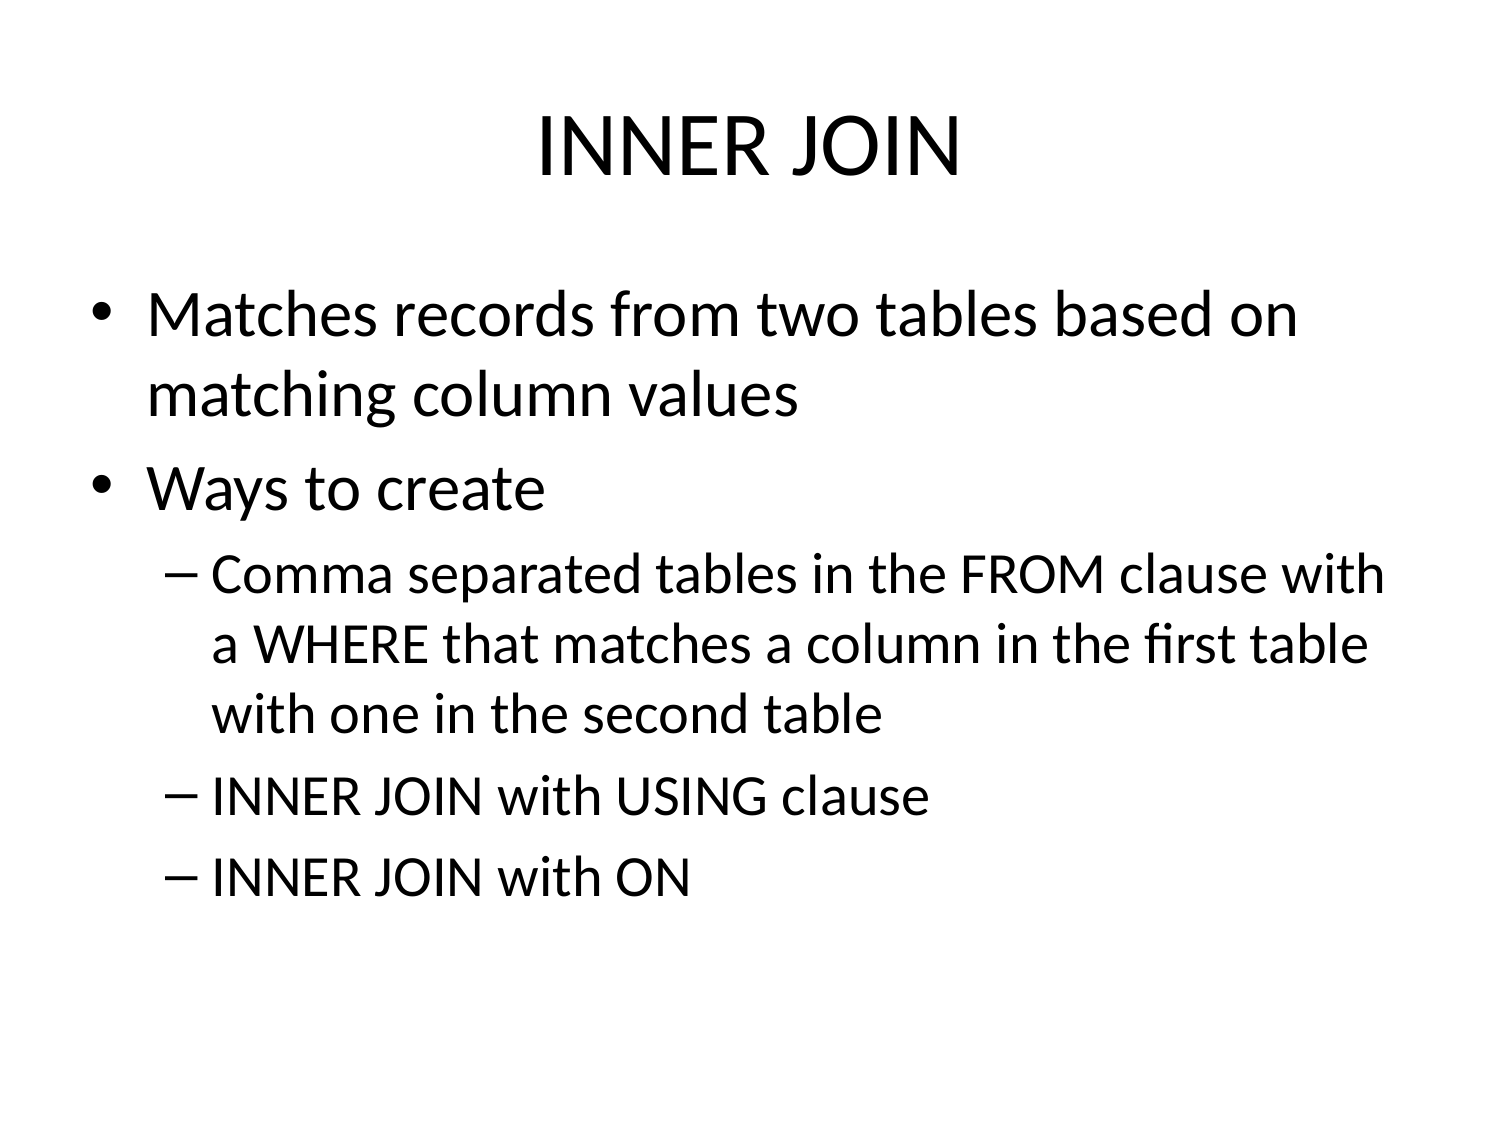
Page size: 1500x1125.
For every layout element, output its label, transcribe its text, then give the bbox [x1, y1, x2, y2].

title INNER JOIN [75, 45, 1425, 233]
list Matches records from two tables based on matching column values Ways to create Comma separated tables in the FROM clause with a WHERE that matches a column in the first table with one in the second table INNER JOIN with USING clause INNER JOIN with ON [75, 262, 1425, 1005]
